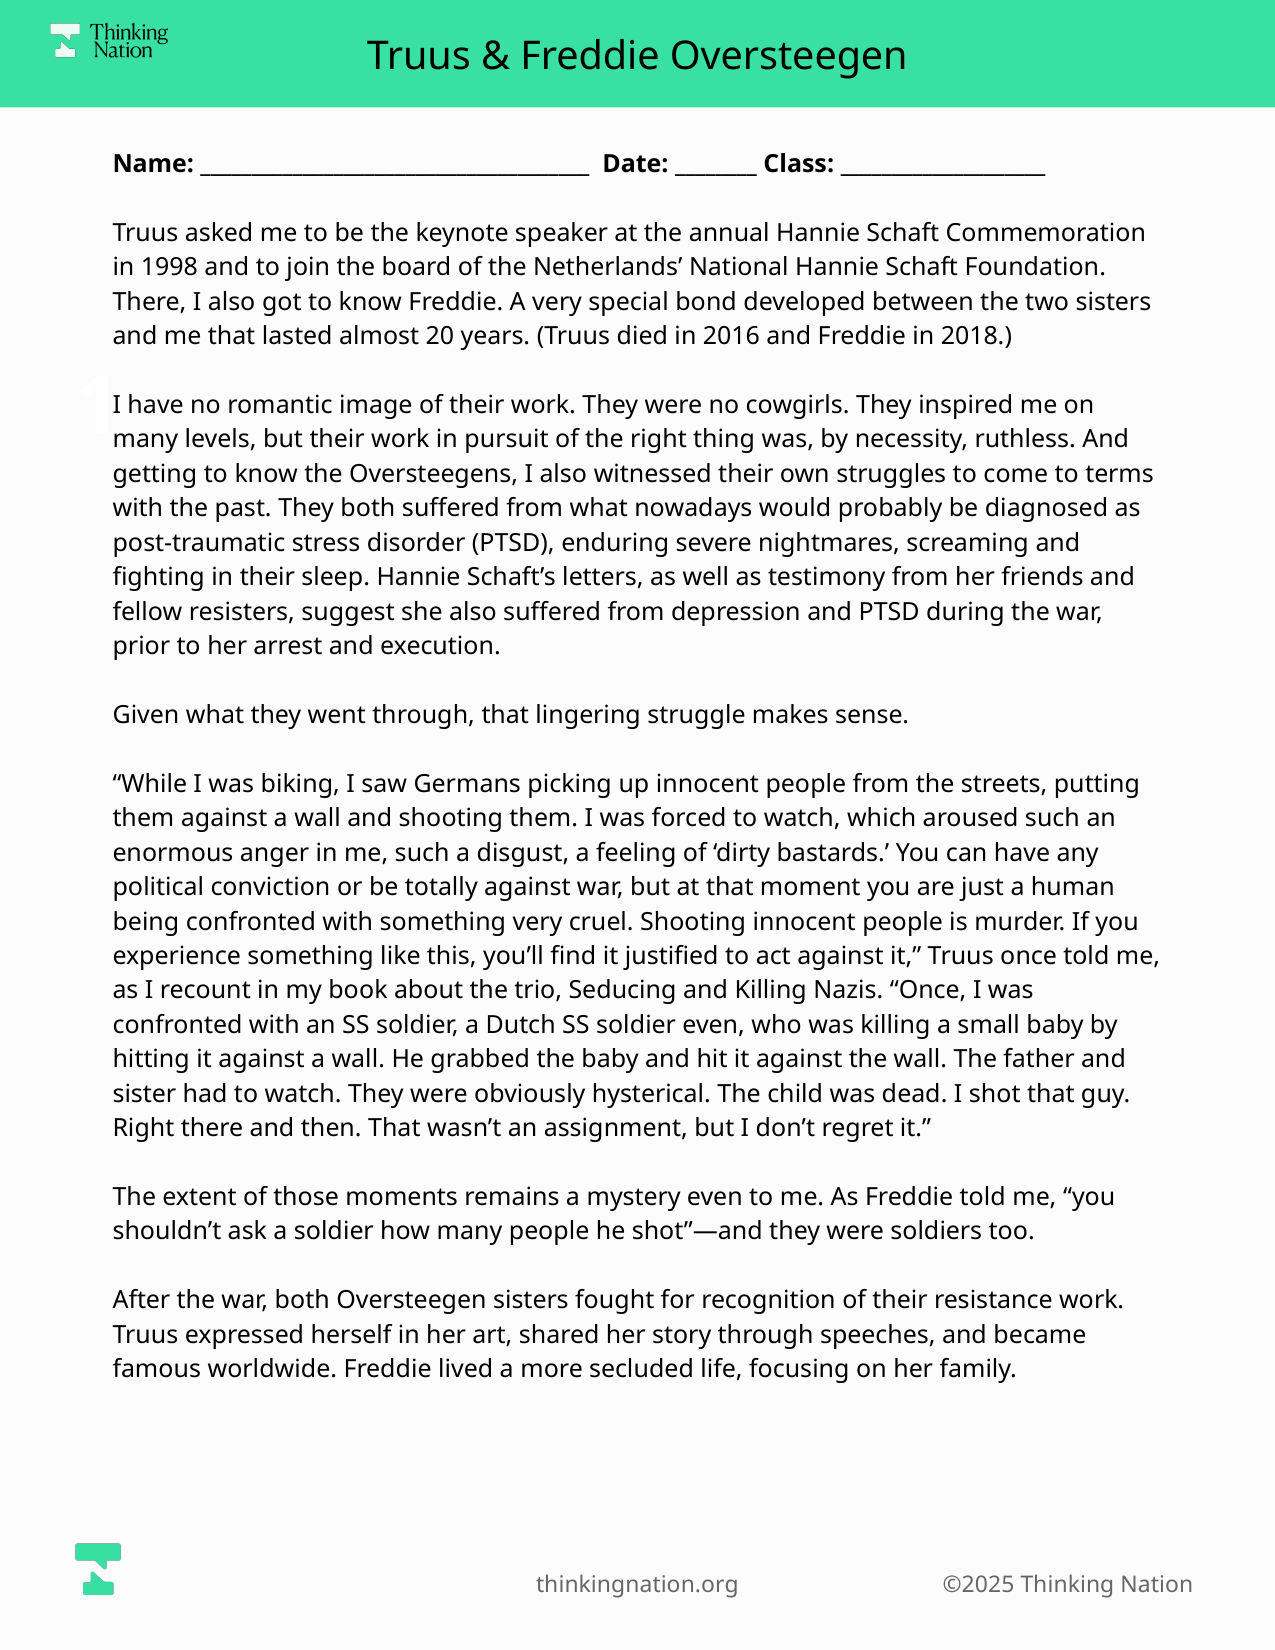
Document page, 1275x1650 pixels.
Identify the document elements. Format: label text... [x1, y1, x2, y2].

picture [36, 12, 172, 69]
text_box Truus & Freddie Oversteegen [0, 0, 1275, 108]
text_box ©2025 Thinking Nation [907, 1553, 1210, 1605]
text_box Name: ______________________________________ Date: ________ Class: ____________________ Truus asked me to be the keynote speaker at the annual Hannie Schaft Commemoration in 1998 and to join the board of the Netherlands’ National Hannie Schaft Foundation. There, I also got to know Freddie. A very special bond developed between the two sisters and me that lasted almost 20 years. (Truus died in 2016 and Freddie in 2018.) I have no romantic image of their work. They were no cowgirls. They inspired me on many levels, but their work in pursuit of the right thing was, by necessity, ruthless. And getting to know the Oversteegens, I also witnessed their own struggles to come to terms with the past. They both suffered from what nowadays would probably be diagnosed as post-traumatic stress disorder (PTSD), enduring severe nightmares, screaming and fighting in their sleep. Hannie Schaft’s letters, as well as testimony from her friends and fellow resisters, suggest she also suffered from depression and PTSD during the war, prior to her arrest and execution. Given what they went through, that lingering struggle makes sense. “While I was biking, I saw Germans picking up innocent people from the streets, putting them against a wall and shooting them. I was forced to watch, which aroused such an enormous anger in me, such a disgust, a feeling of ‘dirty bastards.’ You can have any political conviction or be totally against war, but at that moment you are just a human being confronted with something very cruel. Shooting innocent people is murder. If you experience something like this, you’ll find it justified to act against it,” Truus once told me, as I recount in my book about the trio, Seducing and Killing Nazis. “Once, I was confronted with an SS soldier, a Dutch SS soldier even, who was killing a small baby by hitting it against a wall. He grabbed the baby and hit it against the wall. The father and sister had to watch. They were obviously hysterical. The child was dead. I shot that guy. Right there and then. That wasn’t an assignment, but I don’t regret it.” The extent of those moments remains a mystery even to me. As Freddie told me, “you shouldn’t ask a soldier how many people he shot”—and they were soldiers too. After the war, both Oversteegen sisters fought for recognition of their resistance work. Truus expressed herself in her art, shared her story through speeches, and became famous worldwide. Freddie lived a more secluded life, focusing on her family. [97, 132, 1178, 1432]
text_box thinkingnation.org [486, 1553, 789, 1605]
text_box 1 [30, 315, 165, 450]
picture [62, 1533, 134, 1605]
